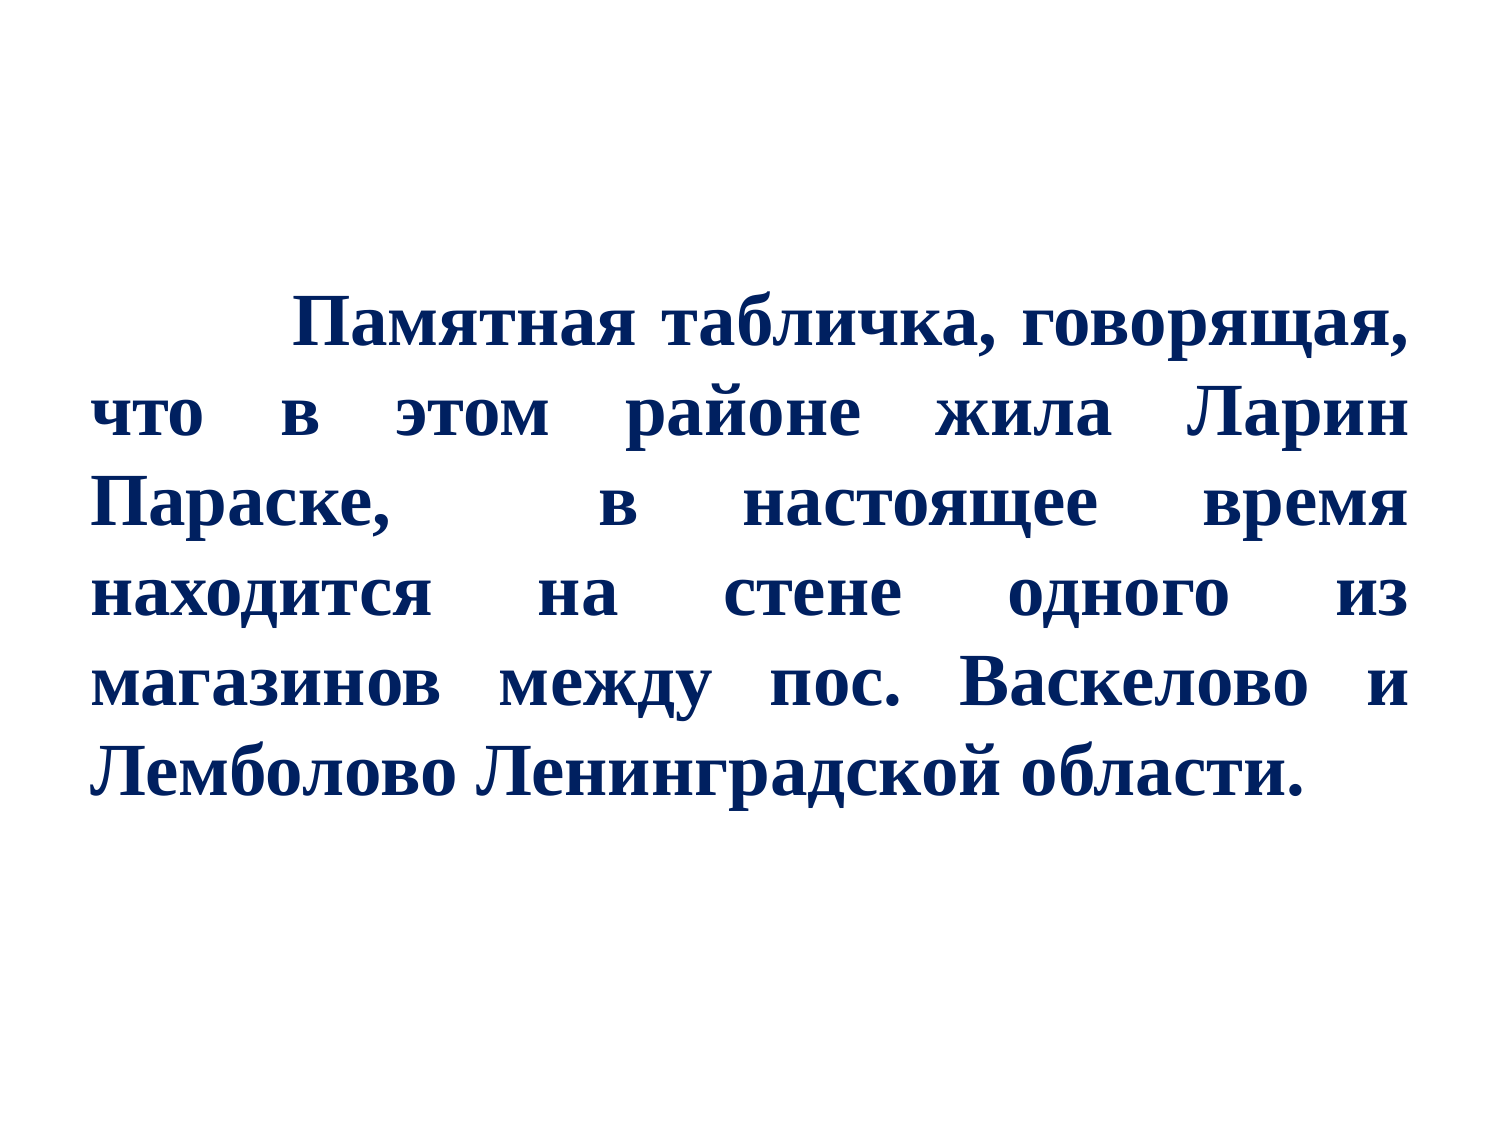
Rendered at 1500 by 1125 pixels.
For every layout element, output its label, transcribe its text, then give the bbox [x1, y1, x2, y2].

list Памятная табличка, говорящая, что в этом районе жила Ларин Параске, в настоящее время находится на стене одного из магазинов между пос. Васкелово и Лемболово Ленинградской области. [75, 262, 1425, 1005]
